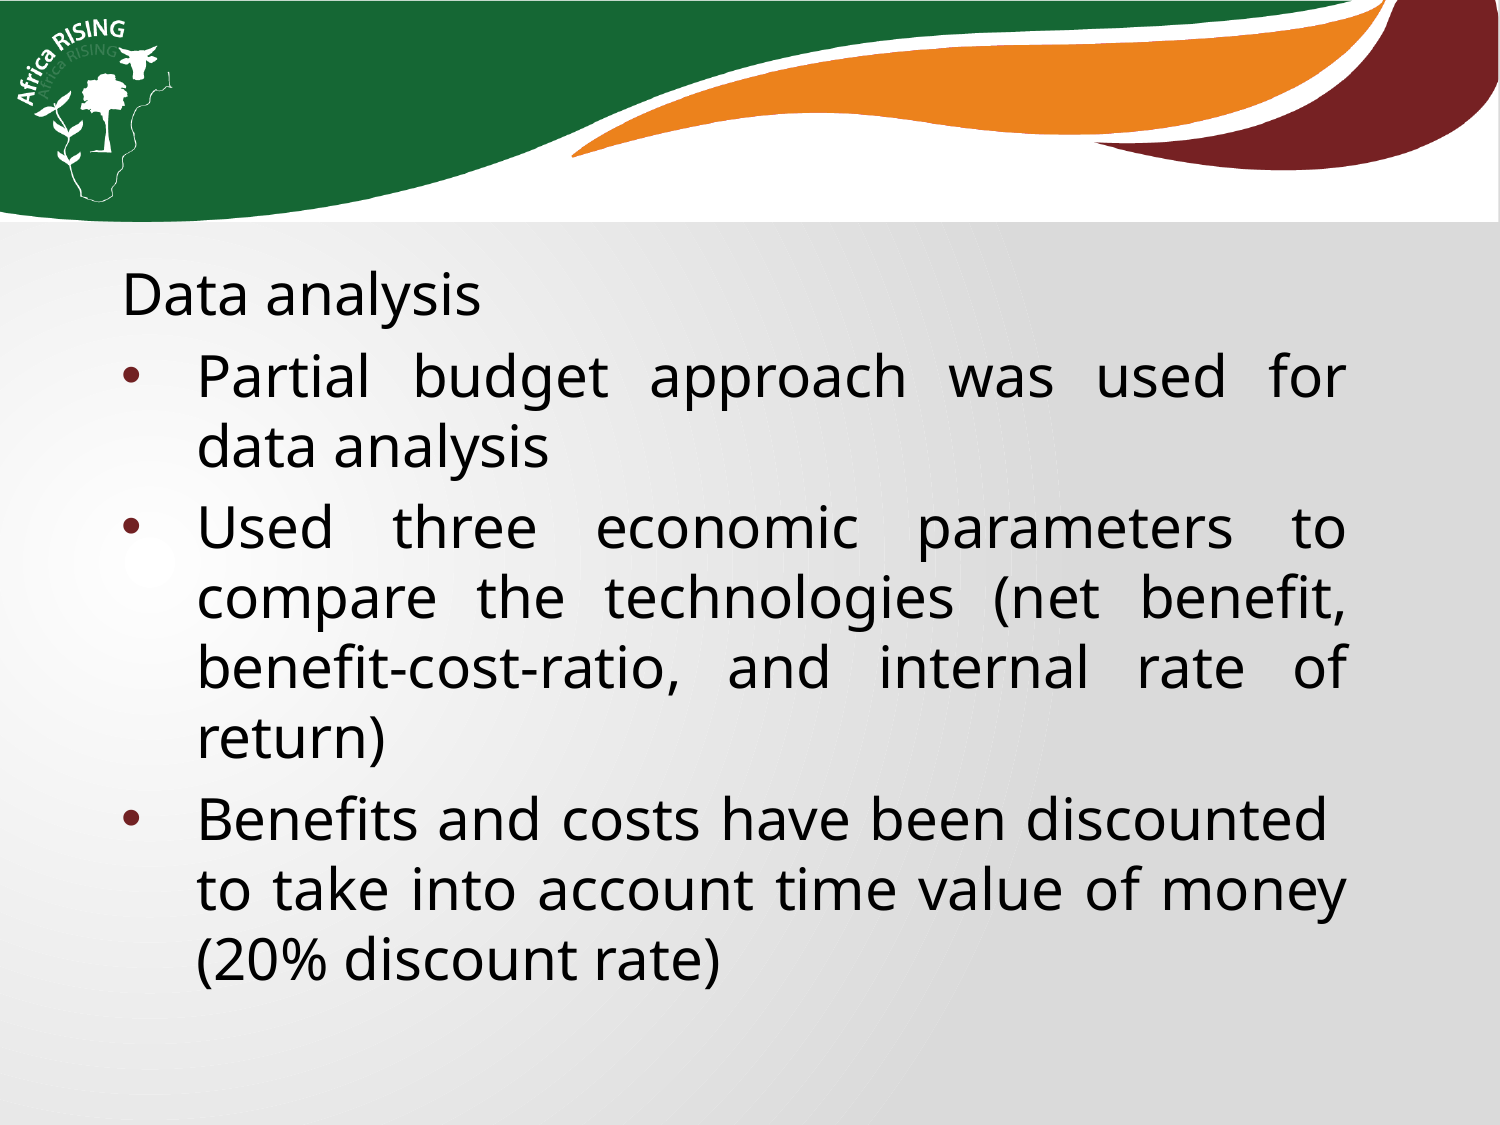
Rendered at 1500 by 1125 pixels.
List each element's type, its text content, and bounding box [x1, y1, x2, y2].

list Data analysis Partial budget approach was used for data analysis Used three economic parameters to compare the technologies (net benefit, benefit-cost-ratio, and internal rate of return) Benefits and costs have been discounted to take into account time value of money (20% discount rate) [87, 249, 1363, 988]
picture [0, 0, 1499, 222]
